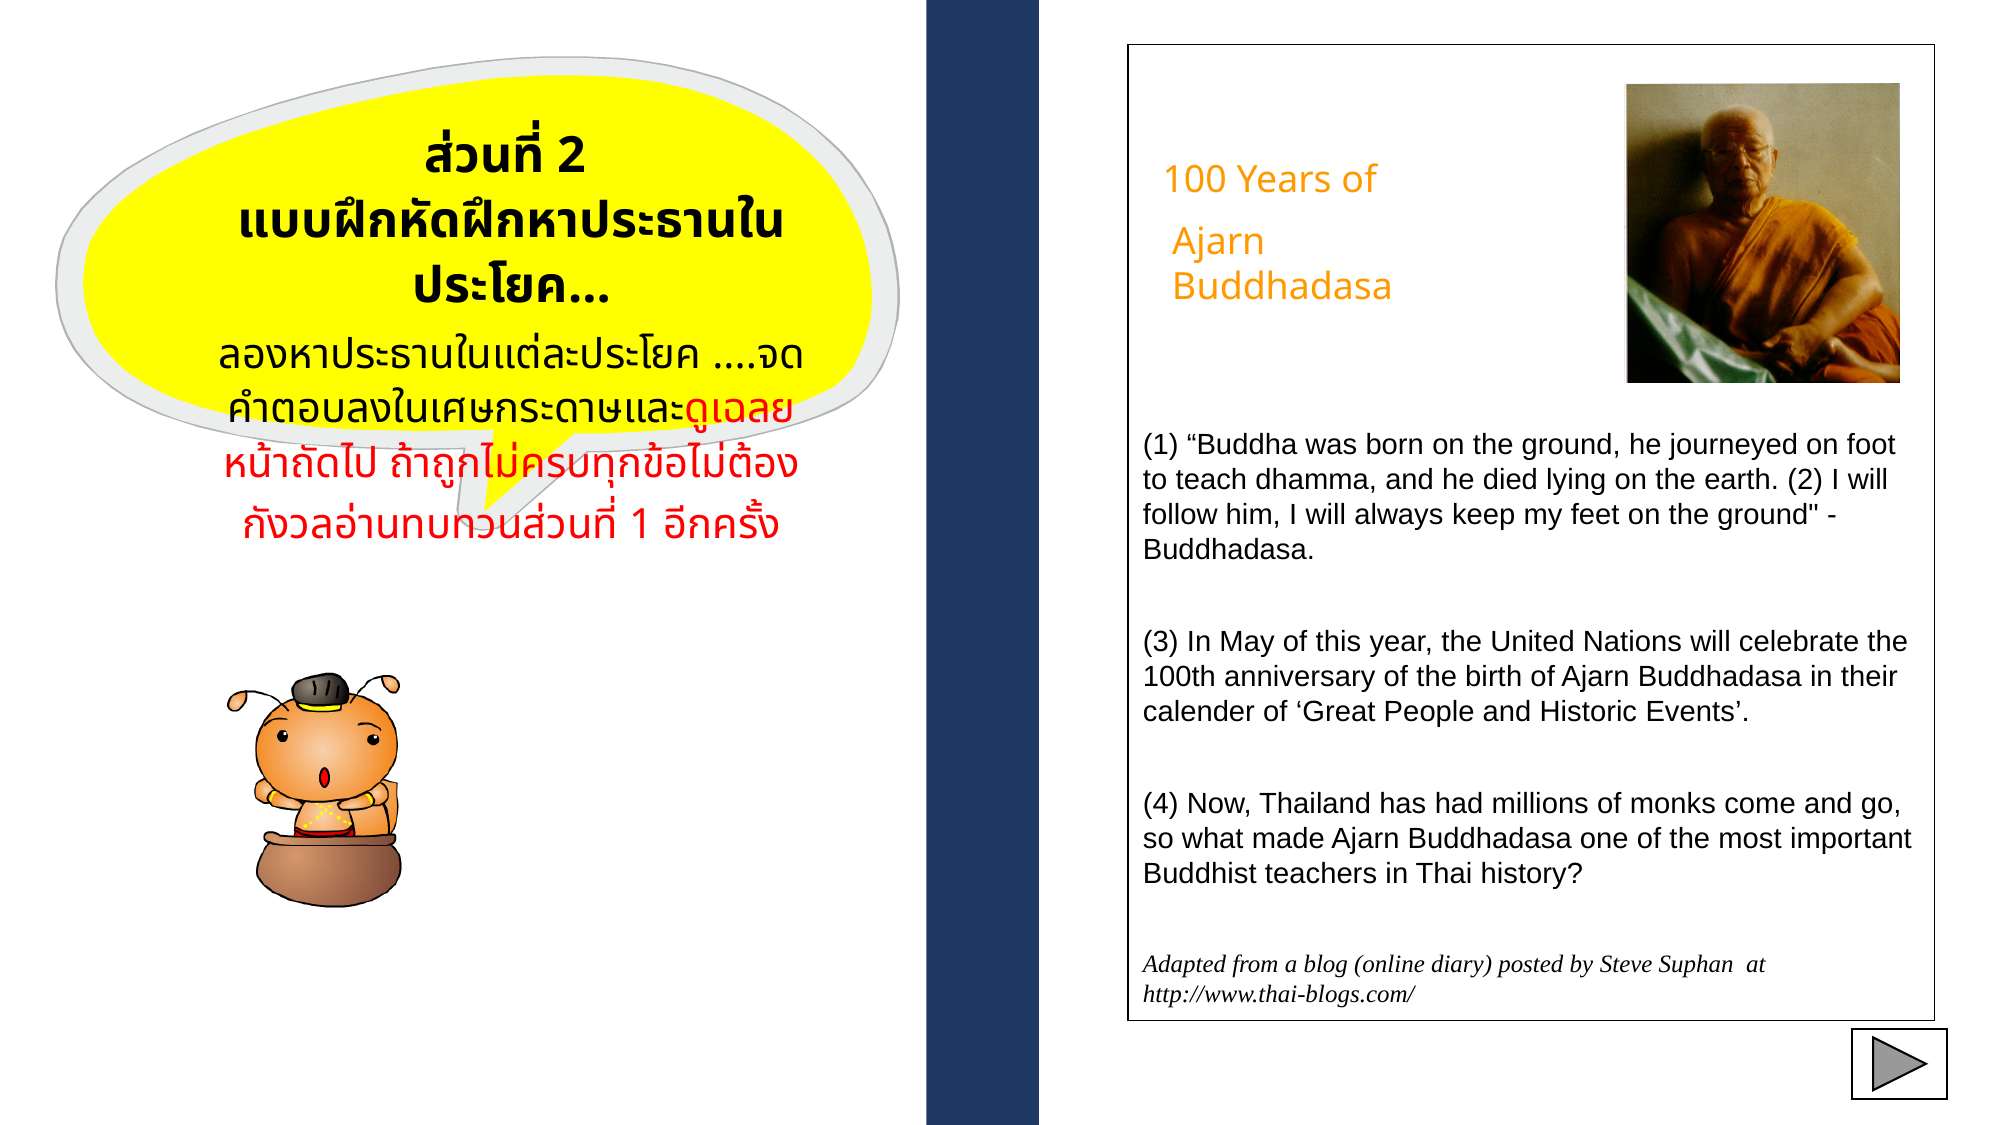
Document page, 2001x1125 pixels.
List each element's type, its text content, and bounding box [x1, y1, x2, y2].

text_box [925, 0, 1040, 1125]
picture [193, 640, 459, 933]
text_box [54, 56, 900, 531]
table_header ส่วนที่ 2 แบบฝึกหัดฝึกหาประธานในประโยค… ลองหาประธานในแต่ละประโยค ....จดคำตอบลงในเศษกระดาษและดูเฉลยหน้าถัดไป ถ้าถูกไม่ครบทุกข้อไม่ต้องกังวลอ่านทบทวนส่วนที่ 1 อีกครั้ง [193, 531, 831, 564]
text_box [1851, 1028, 1948, 1100]
text_box 100 Years of Ajarn Buddhadasa (1) “Buddha was born on the ground, he journeyed on foot to teach dhamma, and he died lying on the earth. (2) I will follow him, I will always keep my feet on the ground" - Buddhadasa. (3) In May of this year, the United Nations will celebrate the 100th anniversary of the birth of Ajarn Buddhadasa in their calender of ‘Great People and Historic Events’. (4) Now, Thailand has had millions of monks come and go, so what made Ajarn Buddhadasa one of the most important Buddhist teachers in Thai history? Adapted from a blog (online diary) posted by Steve Suphan at http://www.thai-blogs.com/ [1127, 44, 1935, 1021]
picture [1624, 82, 1900, 384]
